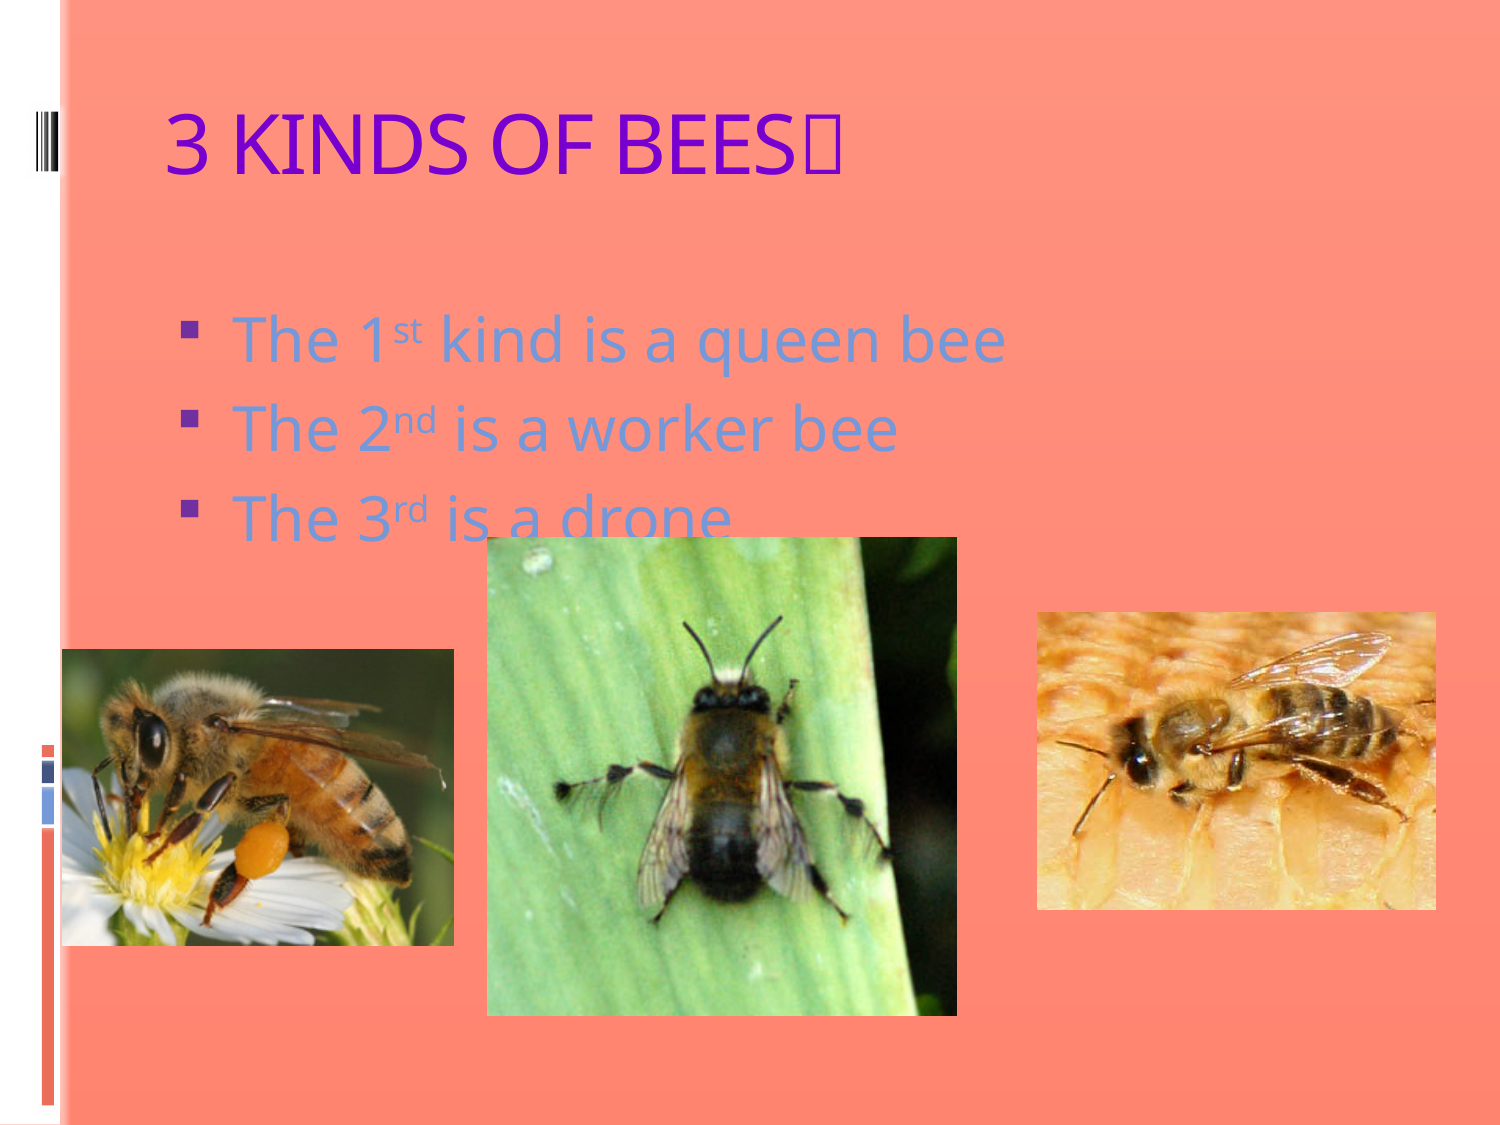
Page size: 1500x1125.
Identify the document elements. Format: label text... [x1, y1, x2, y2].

picture [62, 649, 454, 946]
list The 1st kind is a queen bee The 2nd is a worker bee The 3rd is a drone [150, 292, 1425, 1043]
picture [1037, 612, 1437, 910]
title 3 KINDS OF BEES [150, 83, 1425, 234]
picture [486, 536, 957, 1016]
